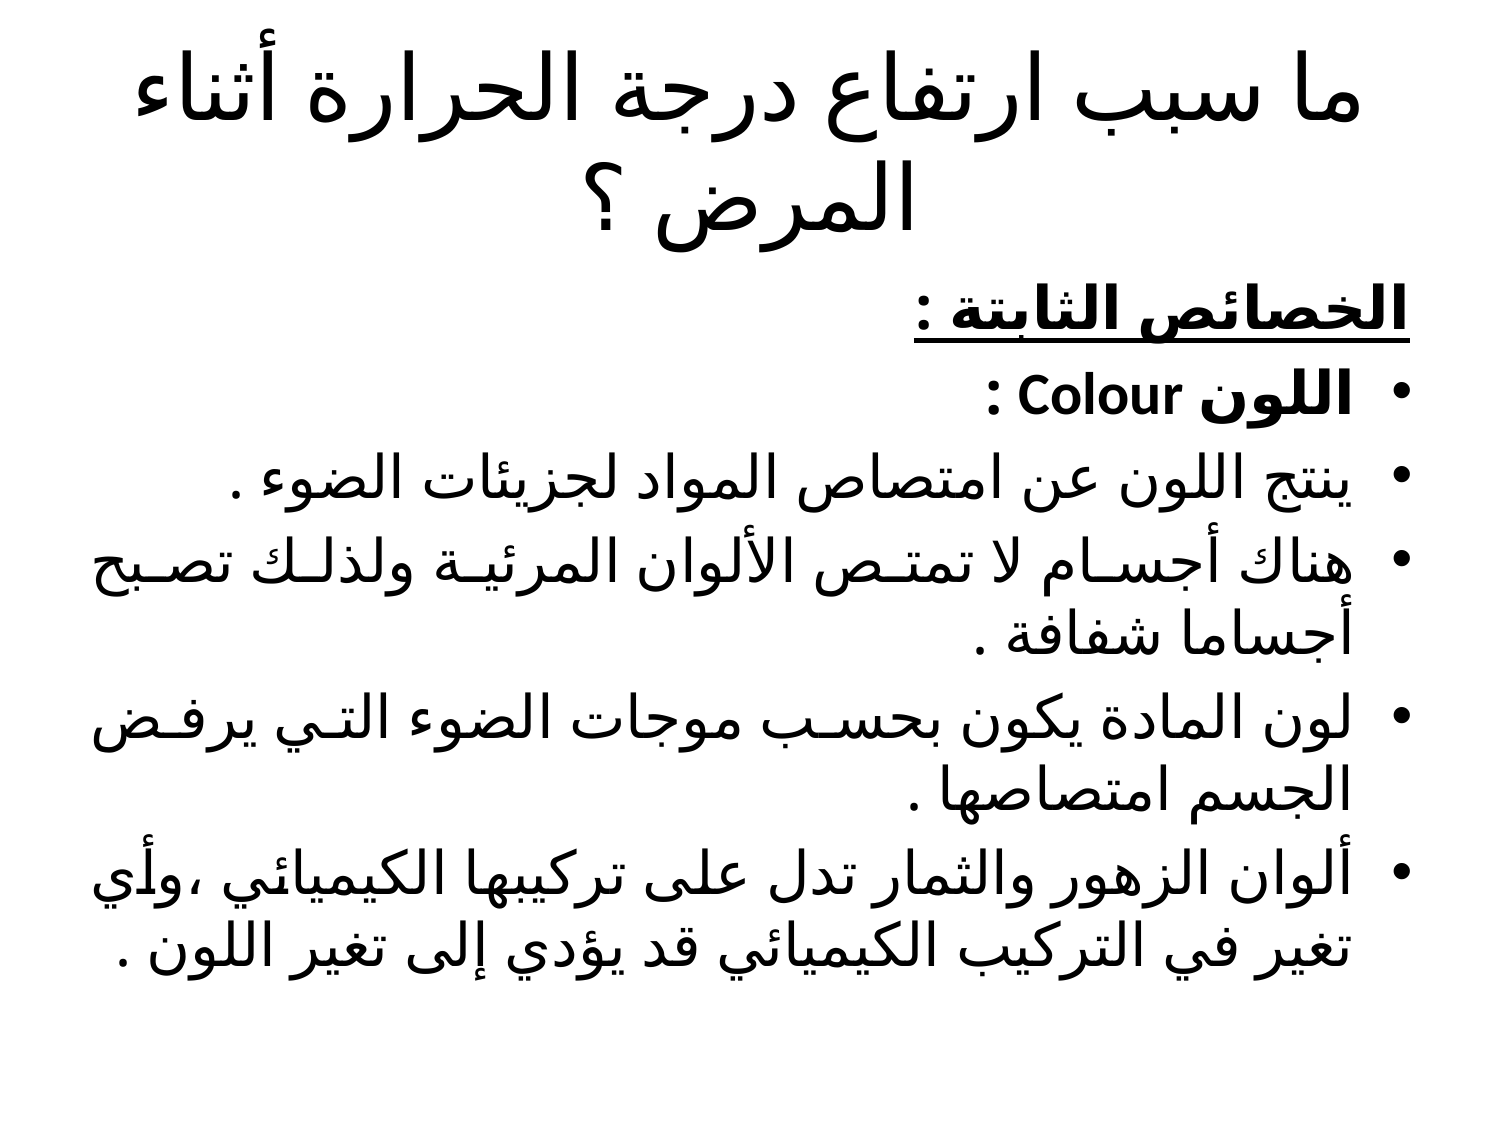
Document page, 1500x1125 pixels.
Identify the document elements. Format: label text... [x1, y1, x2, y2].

list الخصائص الثابتة : اللون Colour : ينتج اللون عن امتصاص المواد لجزيئات الضوء . هناك أجسام لا تمتص الألوان المرئية ولذلك تصبح أجساما شفافة . لون المادة يكون بحسب موجات الضوء التي يرفض الجسم امتصاصها . ألوان الزهور والثمار تدل على تركيبها الكيميائي ،وأي تغير في التركيب الكيميائي قد يؤدي إلى تغير اللون . [75, 262, 1425, 1005]
title ما سبب ارتفاع درجة الحرارة أثناء المرض ؟ [75, 45, 1425, 233]
